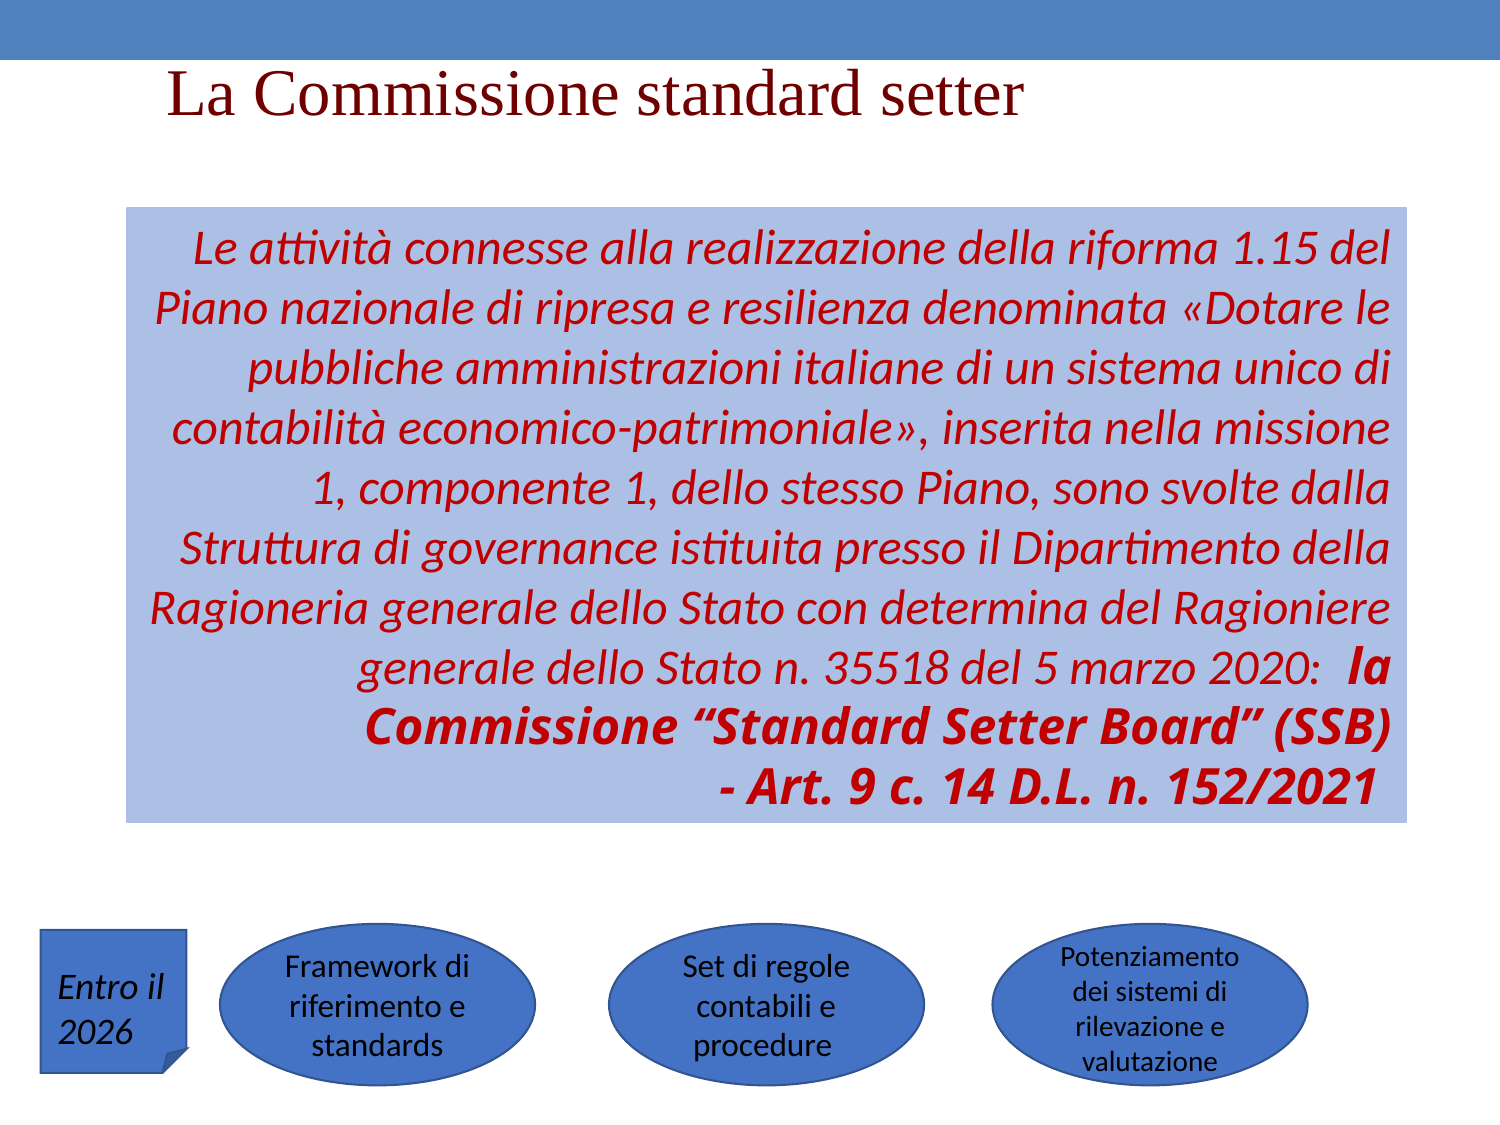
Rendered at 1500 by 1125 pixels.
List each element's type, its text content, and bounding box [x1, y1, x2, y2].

text_box [39, 928, 188, 1074]
text_box [514, 962, 537, 1047]
text_box [1265, 948, 1309, 1062]
text_box [607, 948, 651, 1061]
text_box Le attività connesse alla realizzazione della riforma 1.15 del Piano nazionale di ripresa e resilienza denominata «Dotare le pubbliche amministrazioni italiane di un sistema unico di contabilità economico-patrimoniale», inserita nella missione 1, componente 1, dello stesso Piano, sono svolte dalla Struttura di governance istituita presso il Dipartimento della Ragioneria generale dello Stato con determina del Ragioniere generale dello Stato n. 35518 del 5 marzo 2020: la Commissione “Standard Setter Board” (SSB) - Art. 9 c. 14 D.L. n. 152/2021 [126, 207, 1407, 823]
text_box Entro il 2026 [42, 955, 204, 1060]
text_box Framework di riferimento e standards [241, 936, 514, 1071]
text_box [1089, 922, 1211, 929]
text_box [218, 962, 241, 1047]
text_box [673, 1071, 860, 1087]
text_box [991, 948, 1035, 1061]
text_box Potenziamento dei sistemi di rilevazione e valutazione [1035, 929, 1265, 1085]
text_box [291, 922, 464, 936]
text_box La Commissione standard setter [151, 0, 1415, 131]
text_box [882, 948, 926, 1061]
text_box [284, 1071, 471, 1087]
text_box Set di regole contabili e procedure [651, 936, 882, 1071]
text_box [680, 922, 854, 936]
